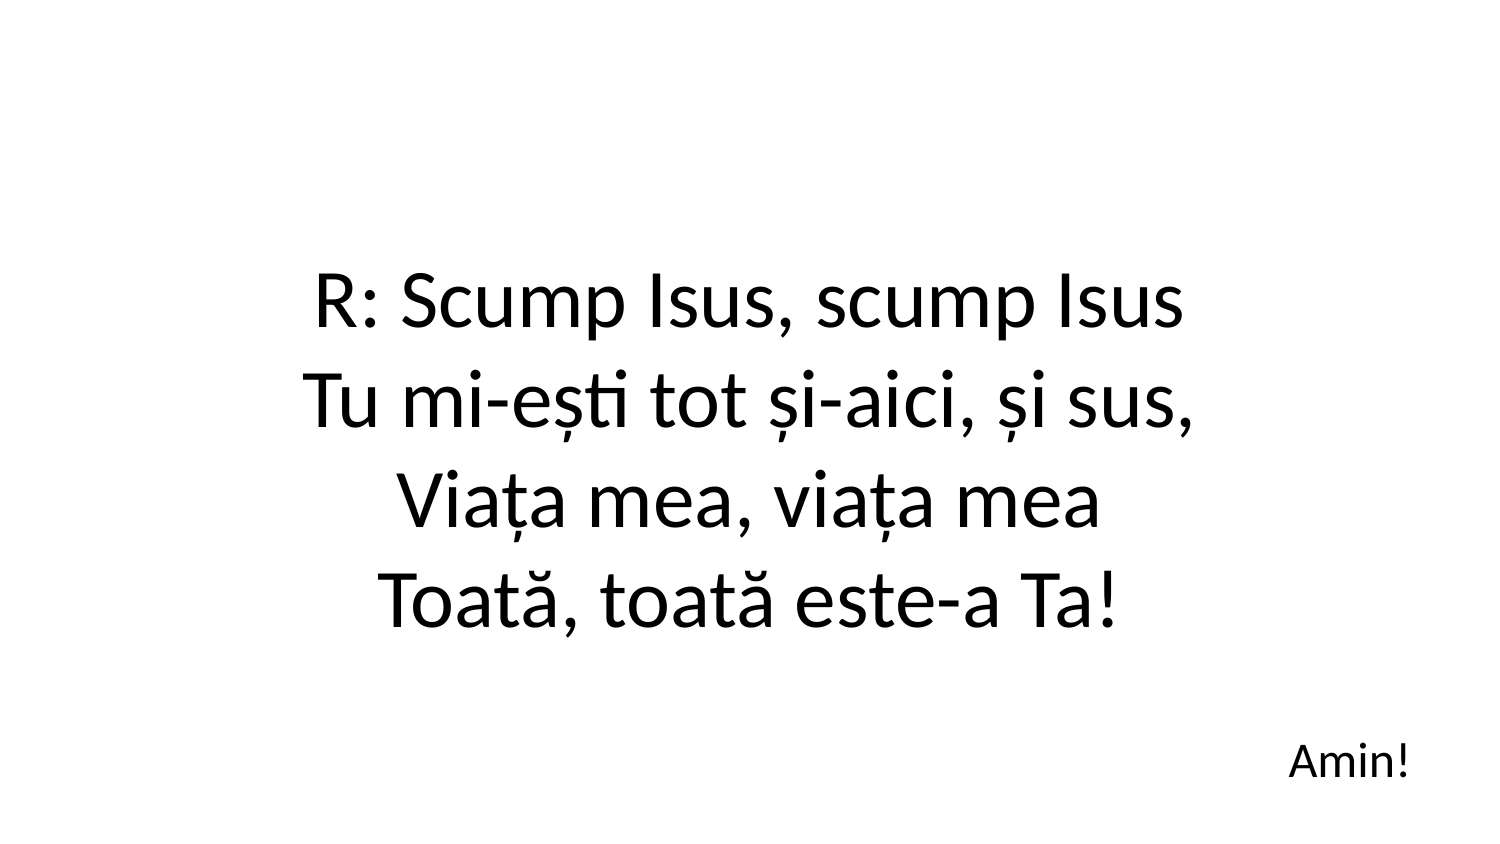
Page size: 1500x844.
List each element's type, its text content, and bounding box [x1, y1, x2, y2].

text_box R: Scump Isus, scump Isus Tu mi-ești tot și-aici, și sus, Viața mea, viața mea Toată, toată este-a Ta! [287, 192, 1213, 652]
text_box Amin! [1273, 674, 1427, 795]
